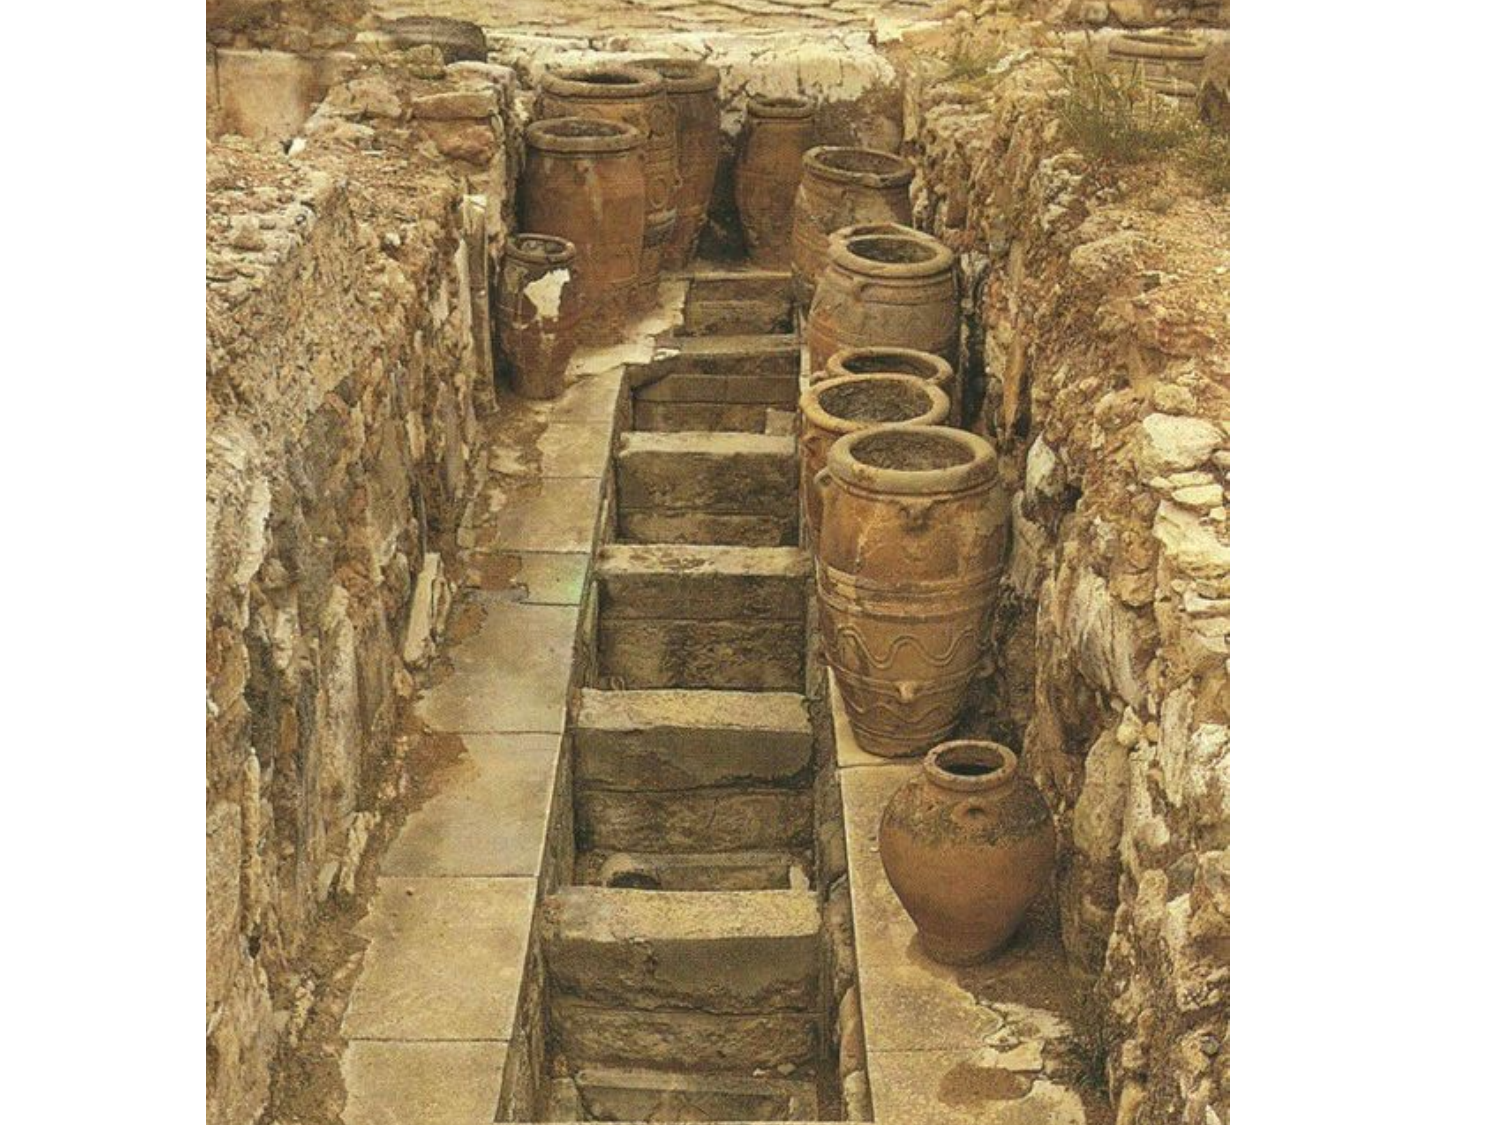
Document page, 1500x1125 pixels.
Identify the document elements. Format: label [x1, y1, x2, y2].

picture [205, 0, 1230, 1125]
